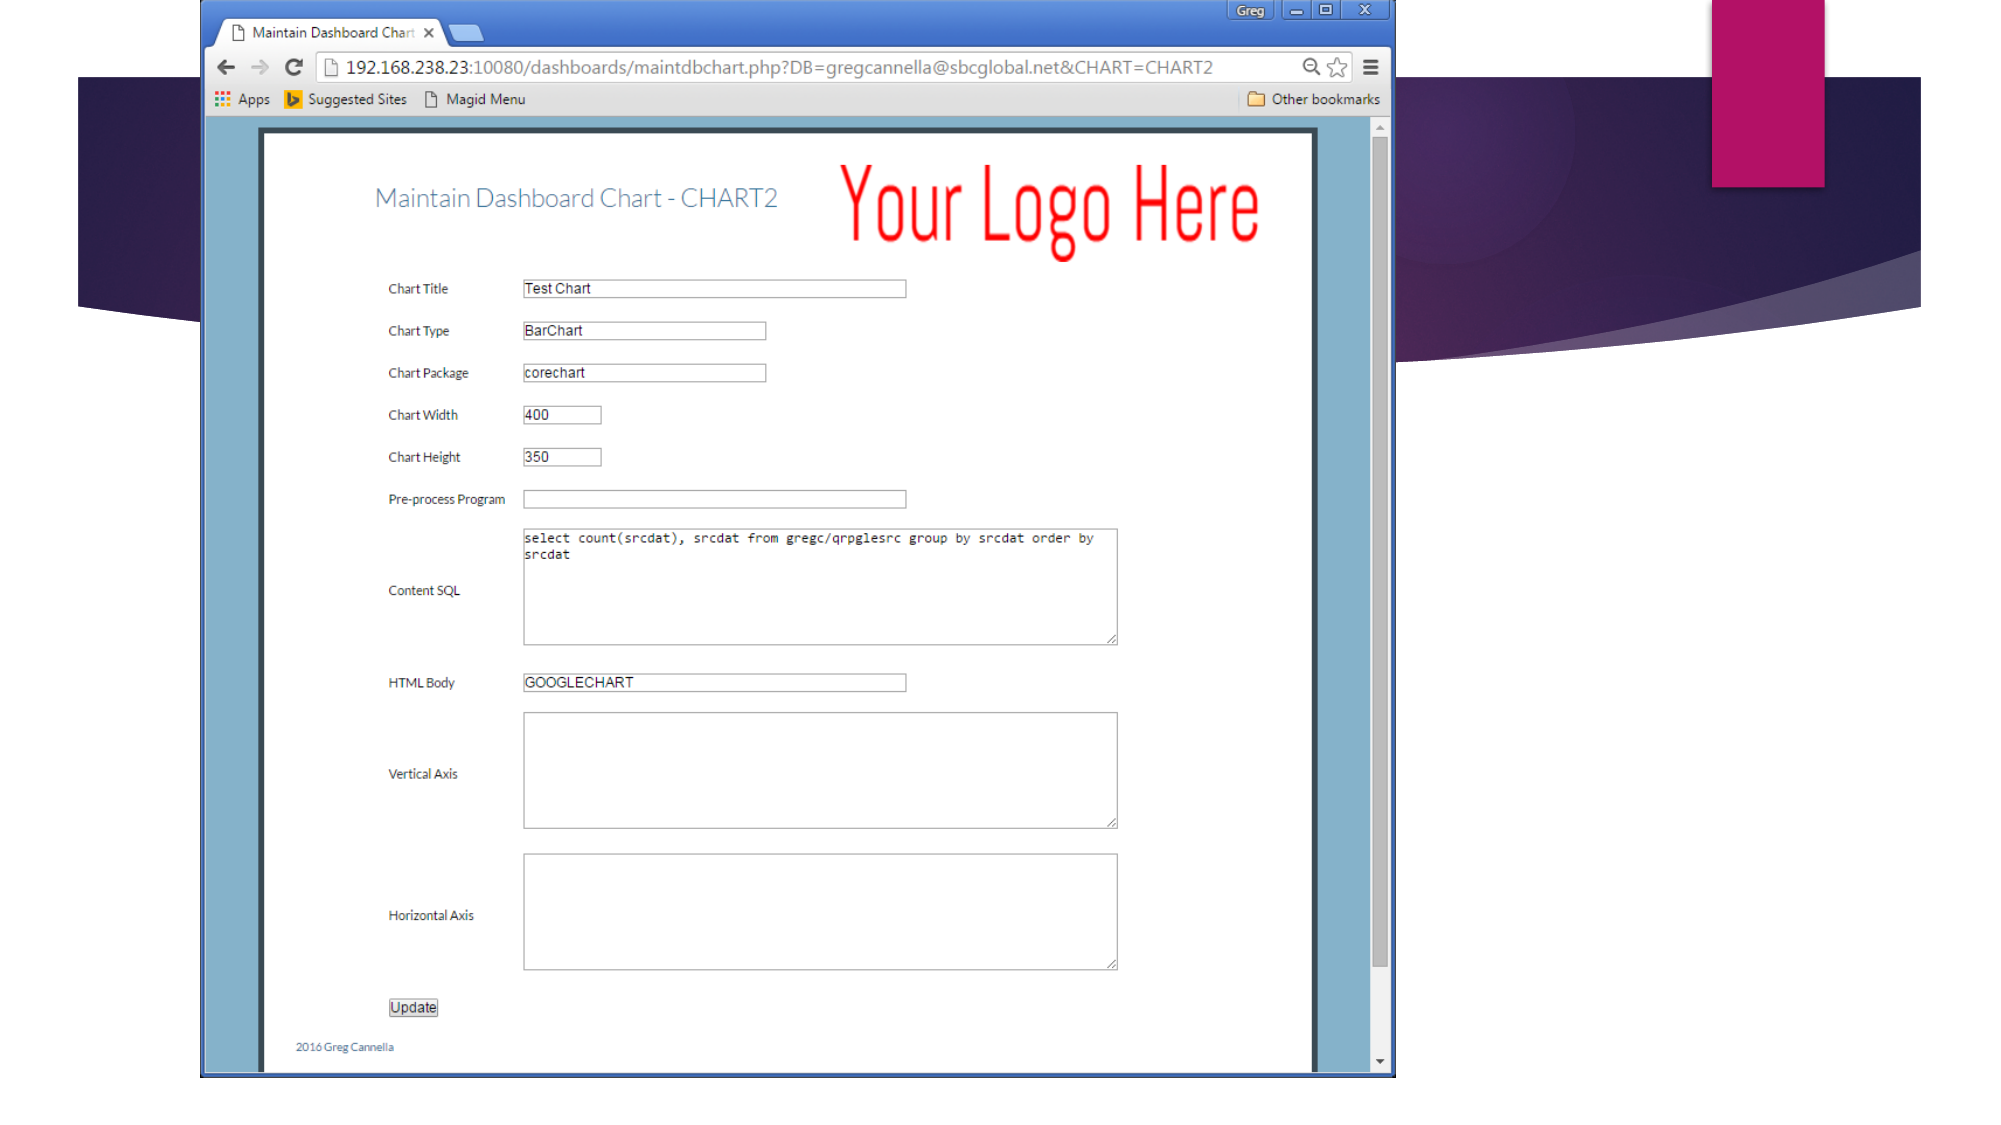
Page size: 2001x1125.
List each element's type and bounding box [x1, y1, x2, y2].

picture [199, 0, 1396, 1078]
